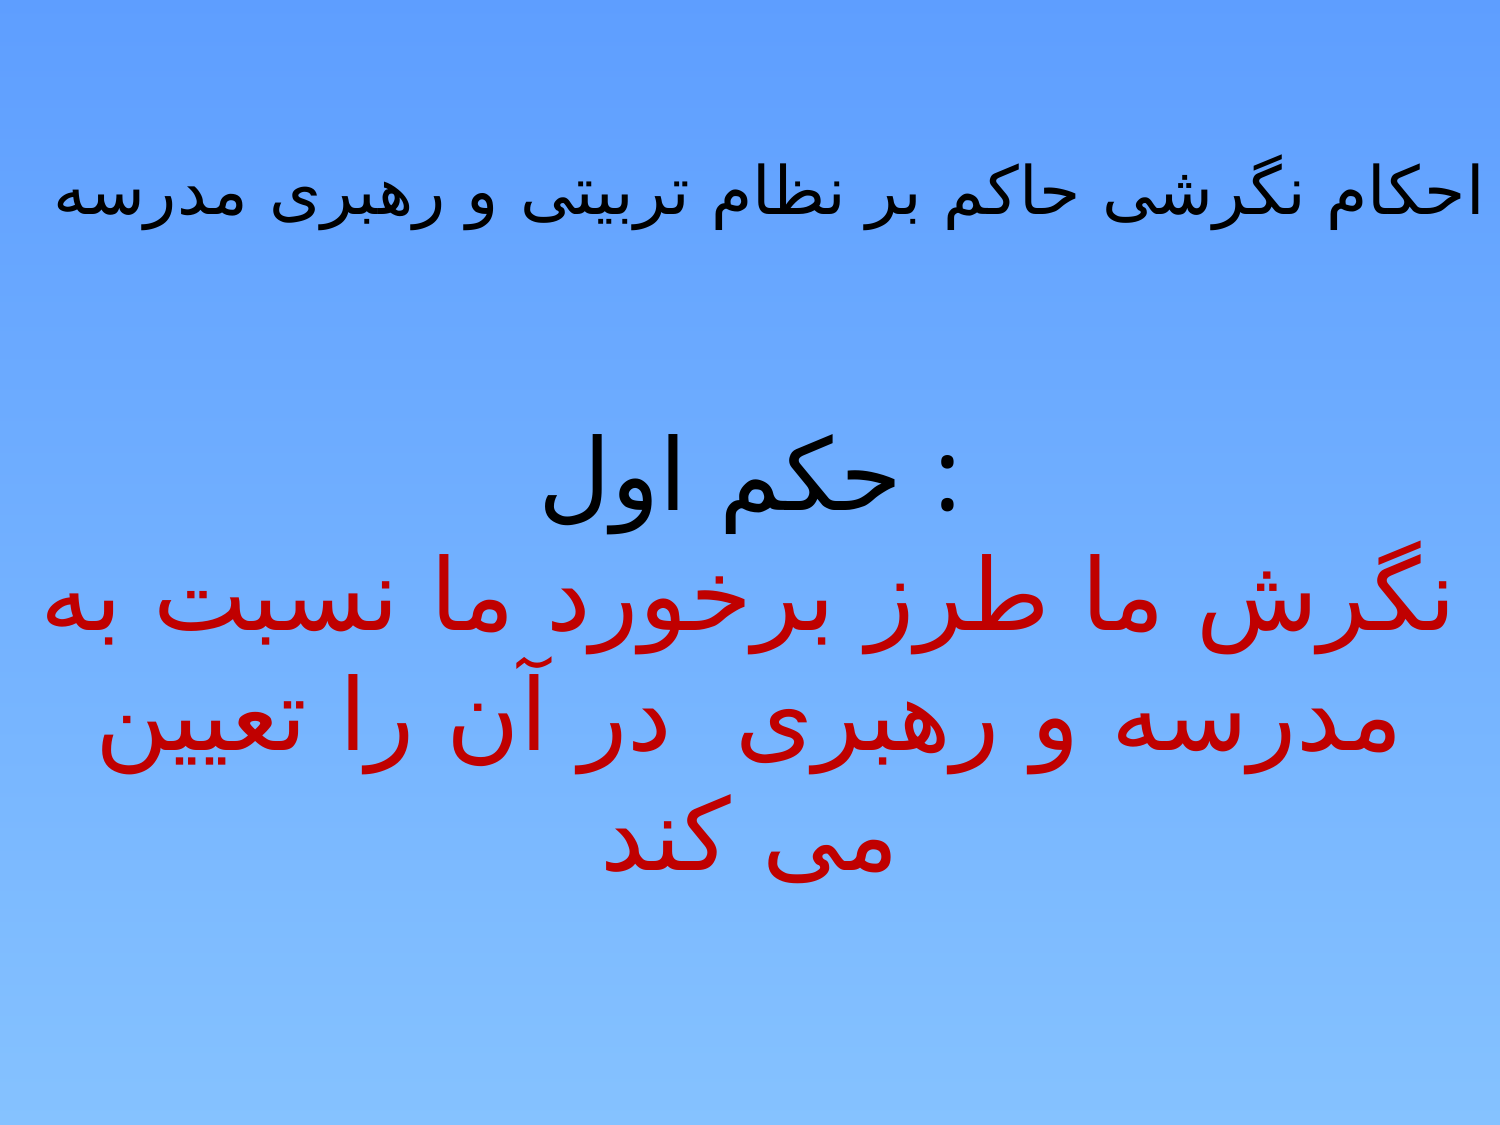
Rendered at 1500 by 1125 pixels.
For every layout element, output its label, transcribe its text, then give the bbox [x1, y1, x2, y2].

text_box احکام نگرشی حاکم بر نظام تربیتی و رهبری مدرسه [38, 140, 1500, 236]
text_box حکم اول : نگرش ما طرز برخورد ما نسبت به مدرسه و رهبری در آن را تعیین می کند [23, 282, 1477, 898]
